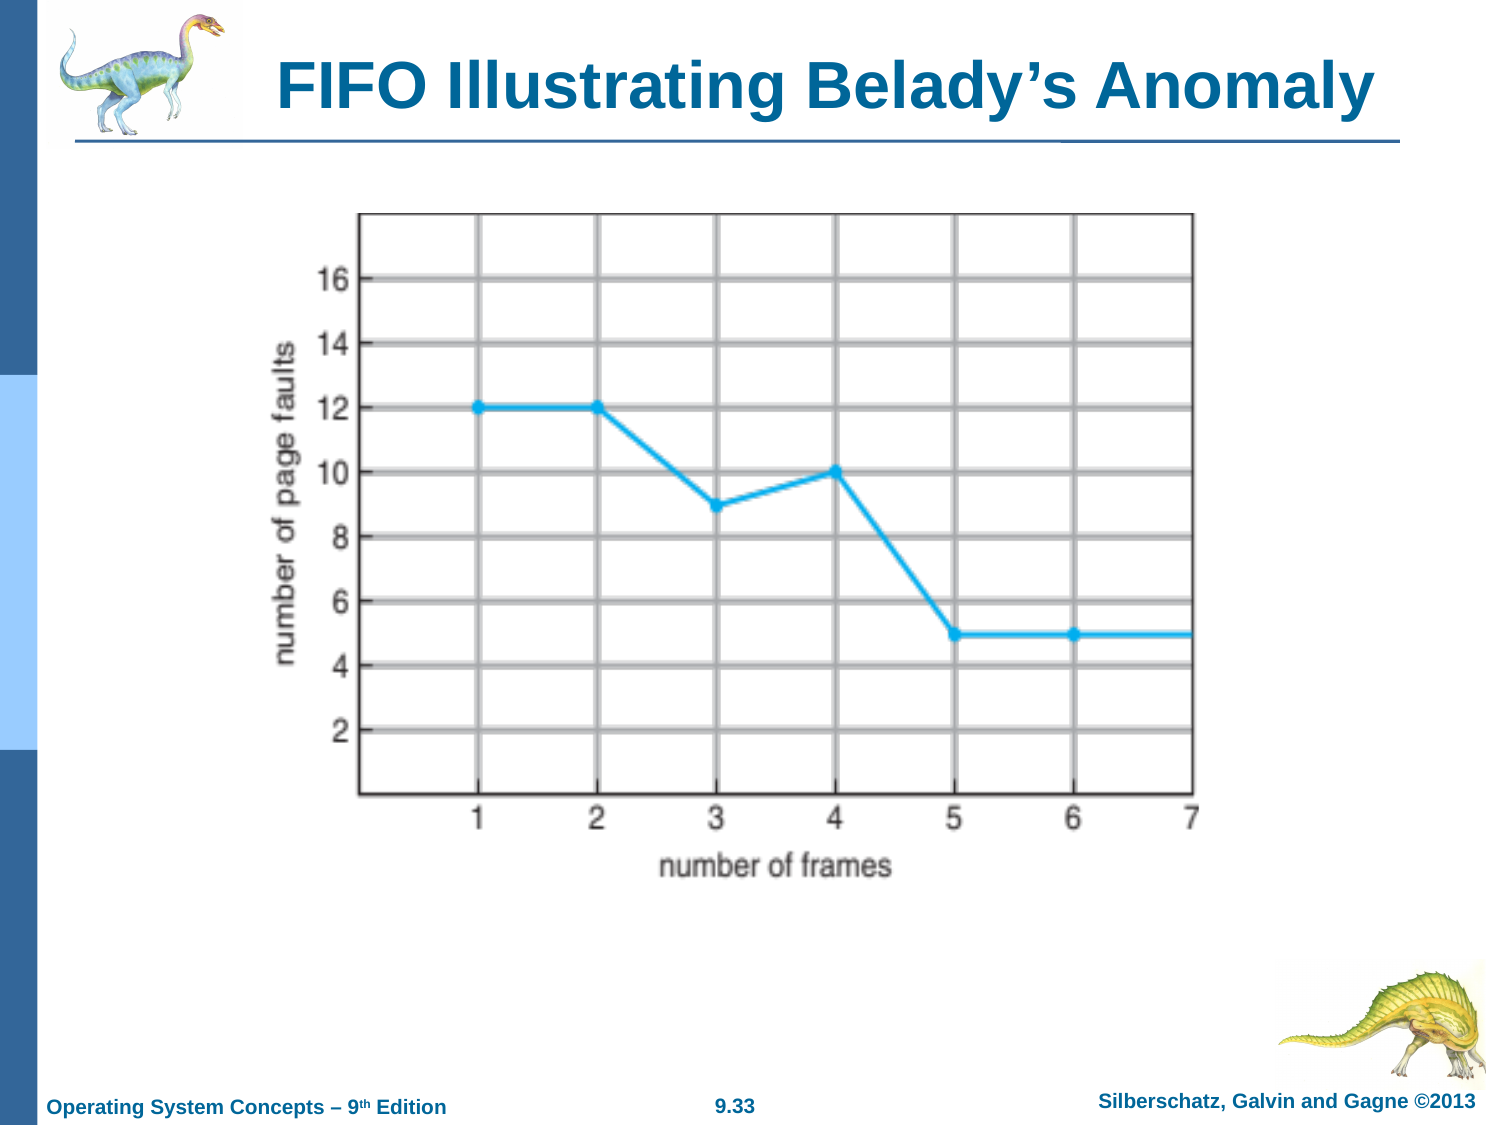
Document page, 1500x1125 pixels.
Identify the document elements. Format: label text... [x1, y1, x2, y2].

title FIFO Illustrating Belady’s Anomaly [191, 34, 1461, 130]
picture [46, 0, 243, 149]
picture [1275, 959, 1486, 1090]
picture [267, 213, 1200, 881]
